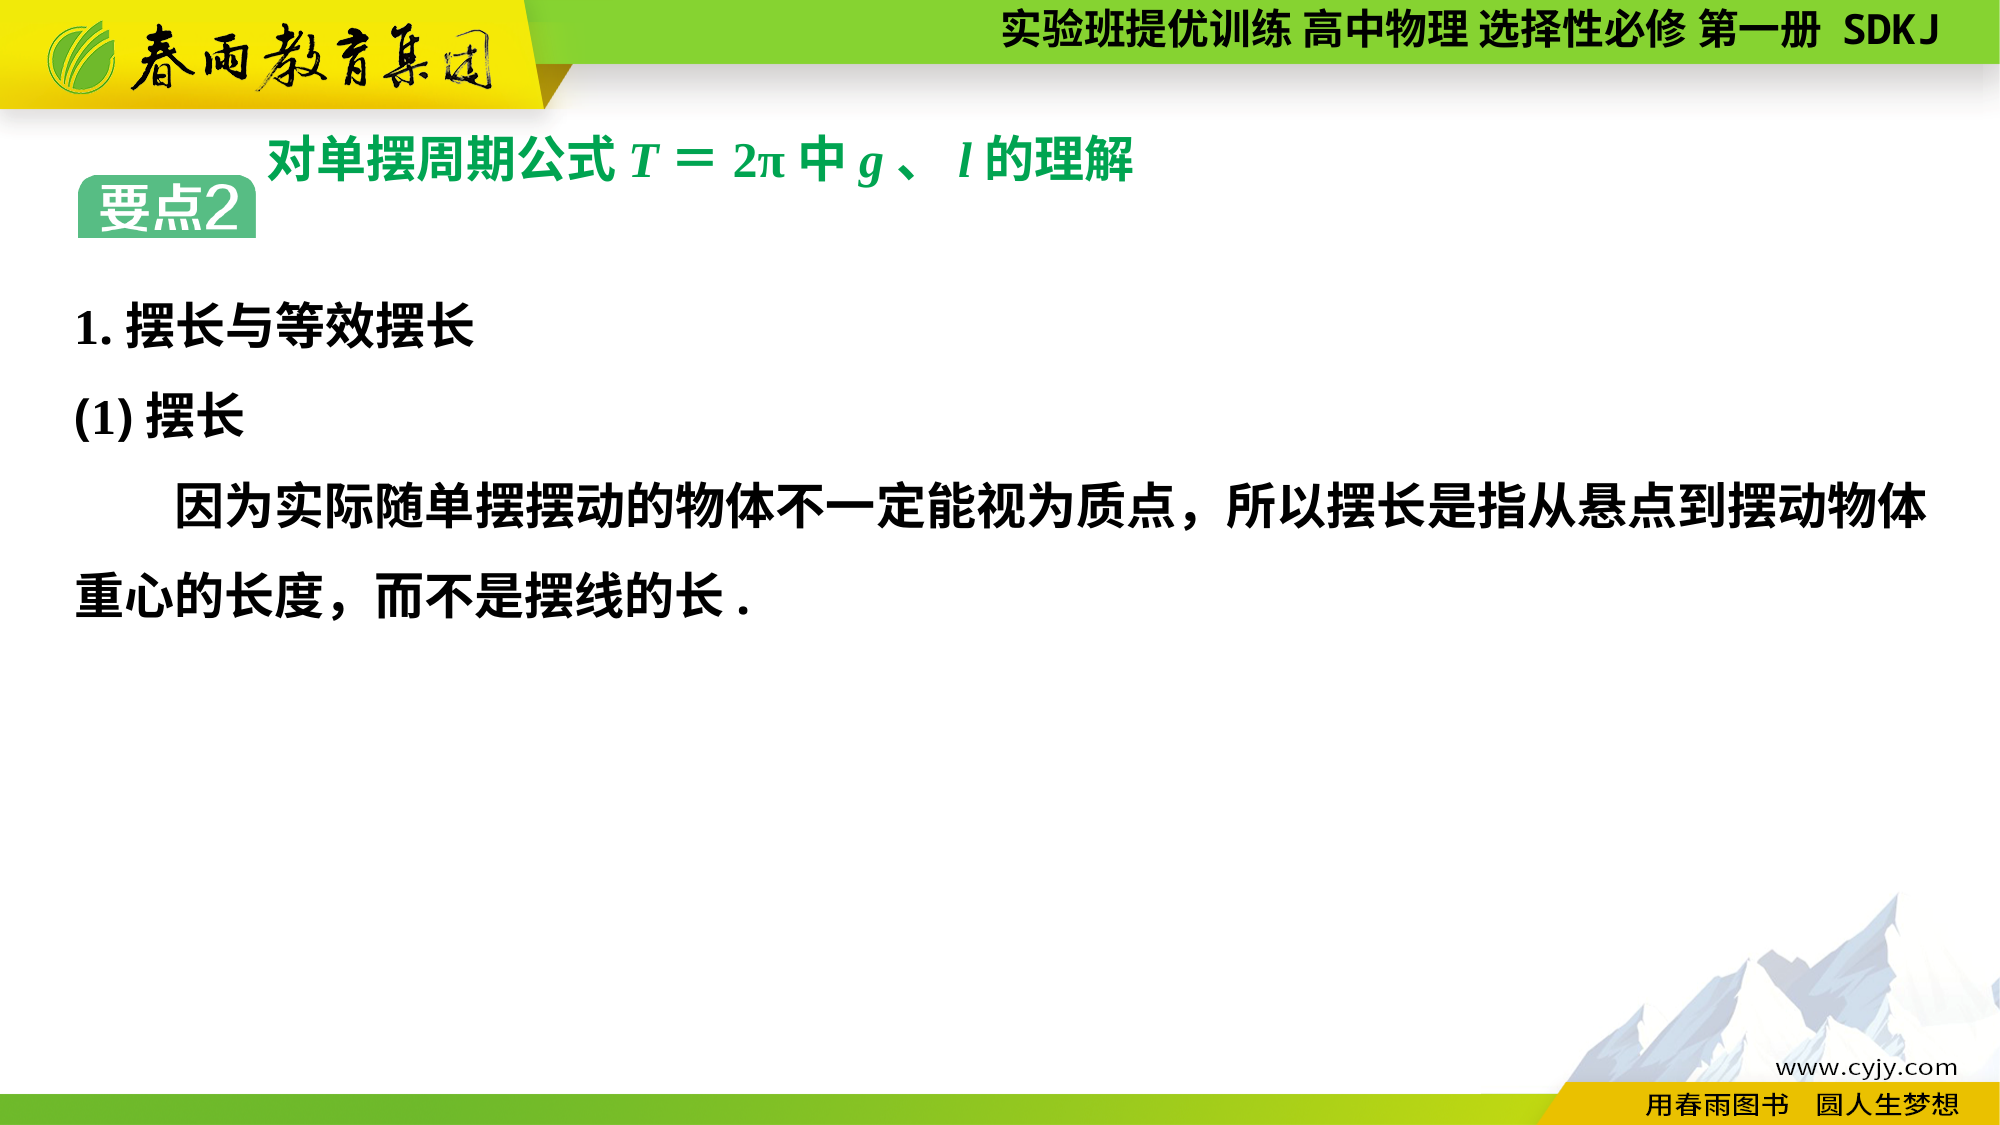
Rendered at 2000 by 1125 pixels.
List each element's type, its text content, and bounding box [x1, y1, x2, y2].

text_box 1.摆长与等效摆长 (1)摆长 因为实际随单摆摆动的物体不一定能视为质点，所以摆长是指从悬点到摆动物体重心的长度，而不是摆线的长. [59, 257, 1944, 633]
picture [0, 0, 2000, 1125]
